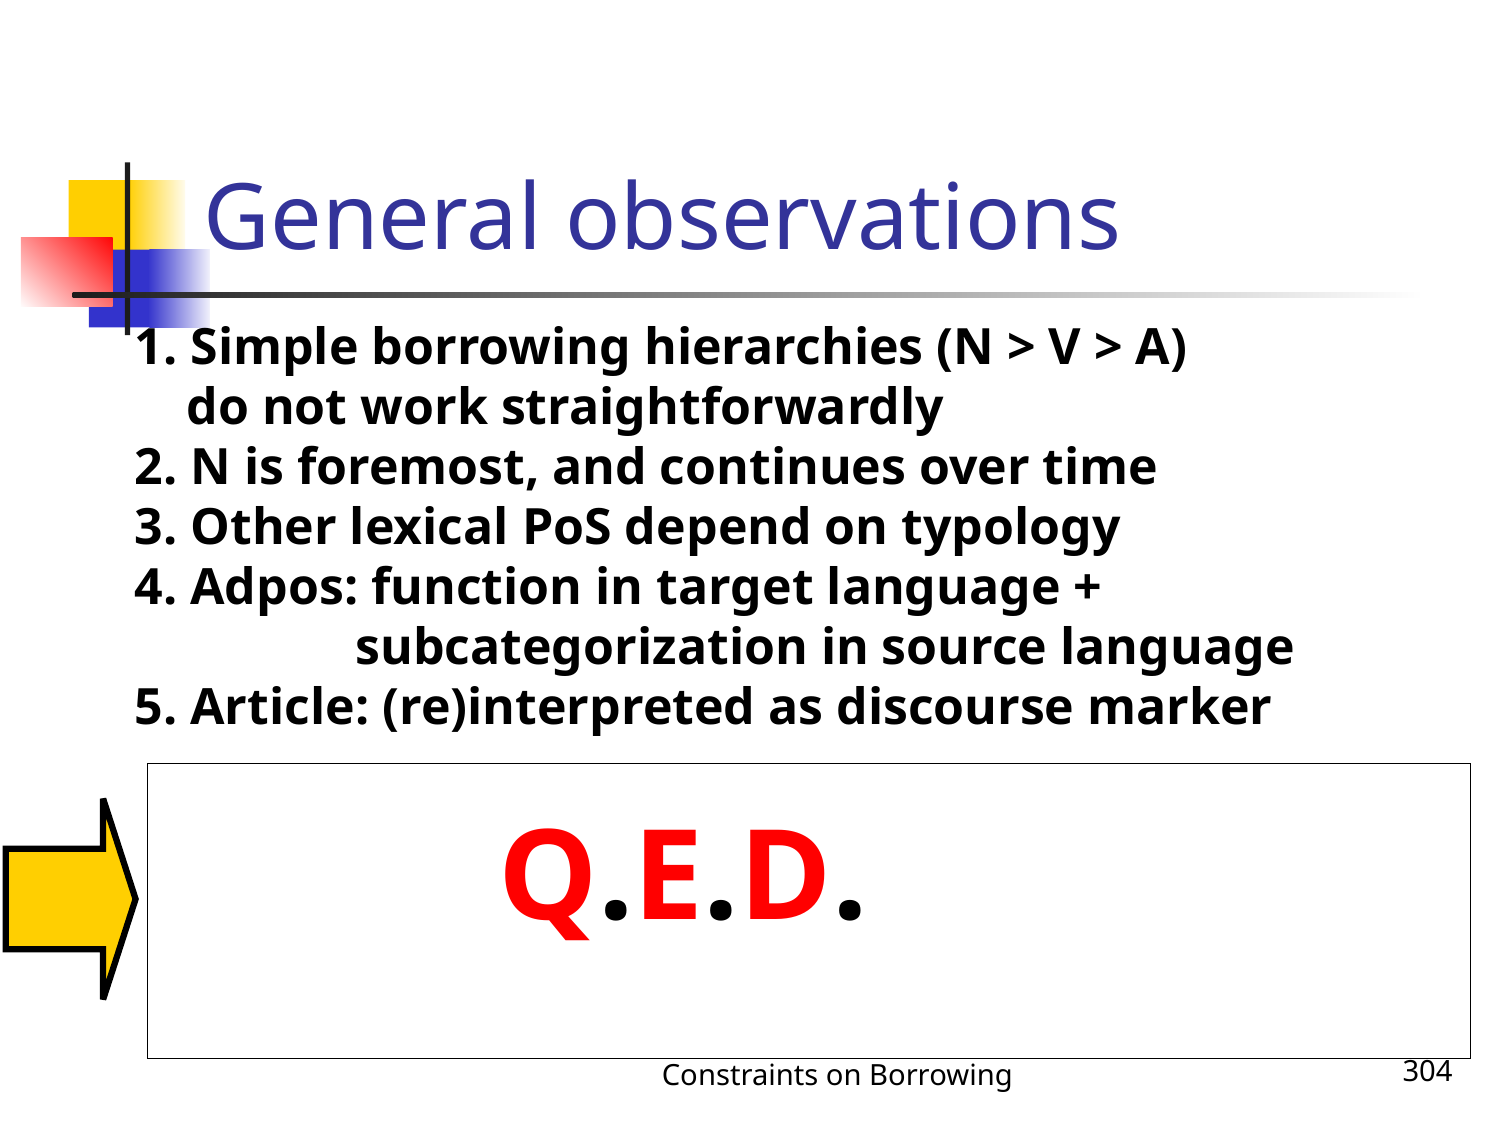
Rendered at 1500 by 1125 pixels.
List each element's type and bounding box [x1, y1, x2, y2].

footer [599, 1059, 1076, 1100]
slide_number [1154, 1059, 1468, 1100]
text_box [5, 306, 1471, 1059]
title [188, 34, 1468, 276]
